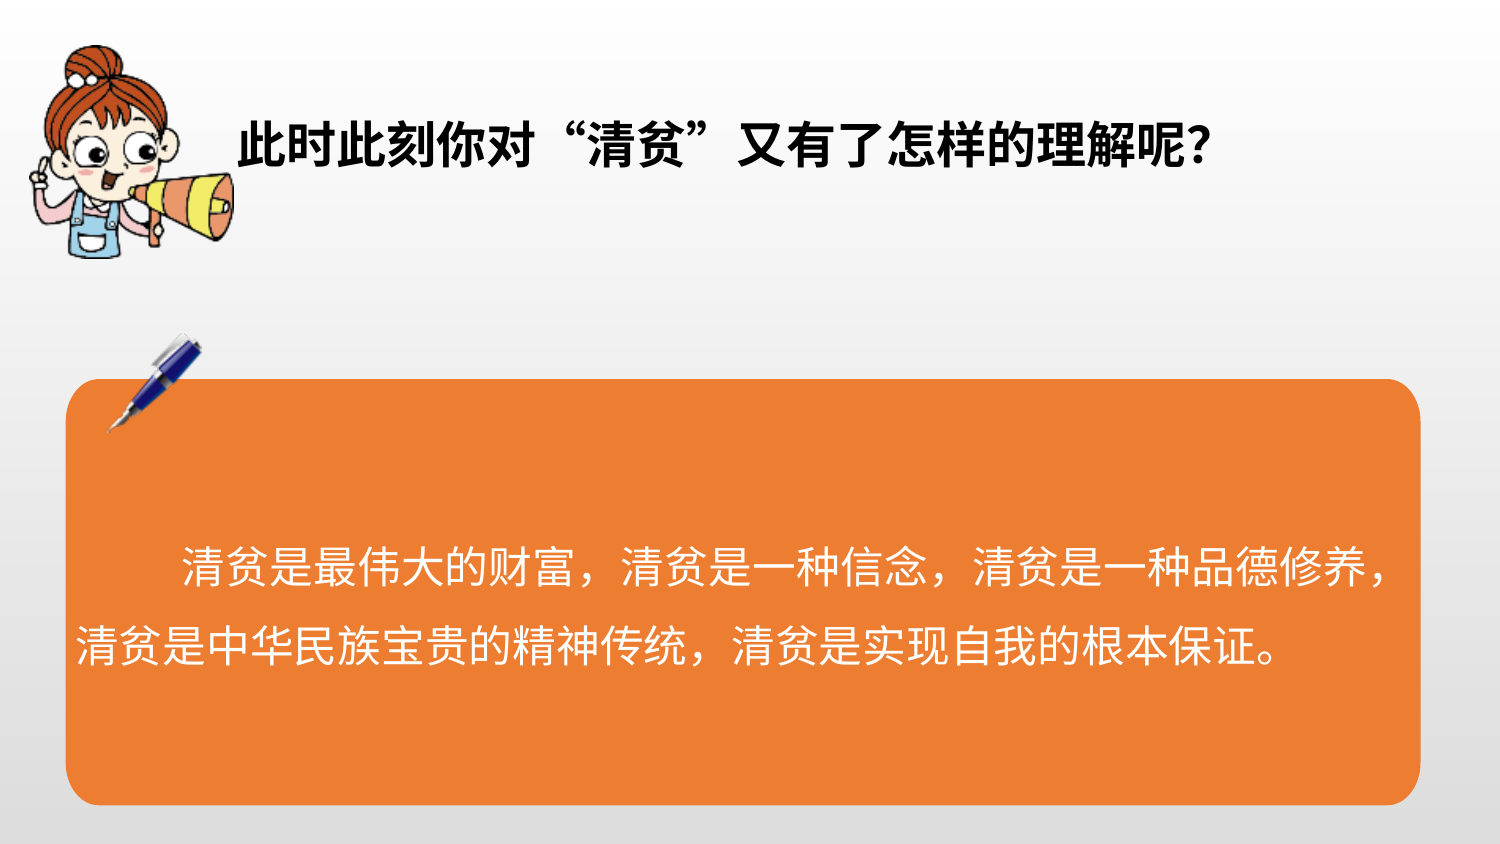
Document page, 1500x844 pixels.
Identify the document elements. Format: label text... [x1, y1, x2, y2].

text_box 此时此刻你对“清贫”又有了怎样的理解呢？ [234, 78, 1430, 180]
picture [107, 333, 202, 433]
text_box 清贫是最伟大的财富，清贫是一种信念，清贫是一种品德修养，清贫是中华民族宝贵的精神传统，清贫是实现自我的根本保证。 [65, 379, 1421, 806]
picture [29, 45, 234, 259]
